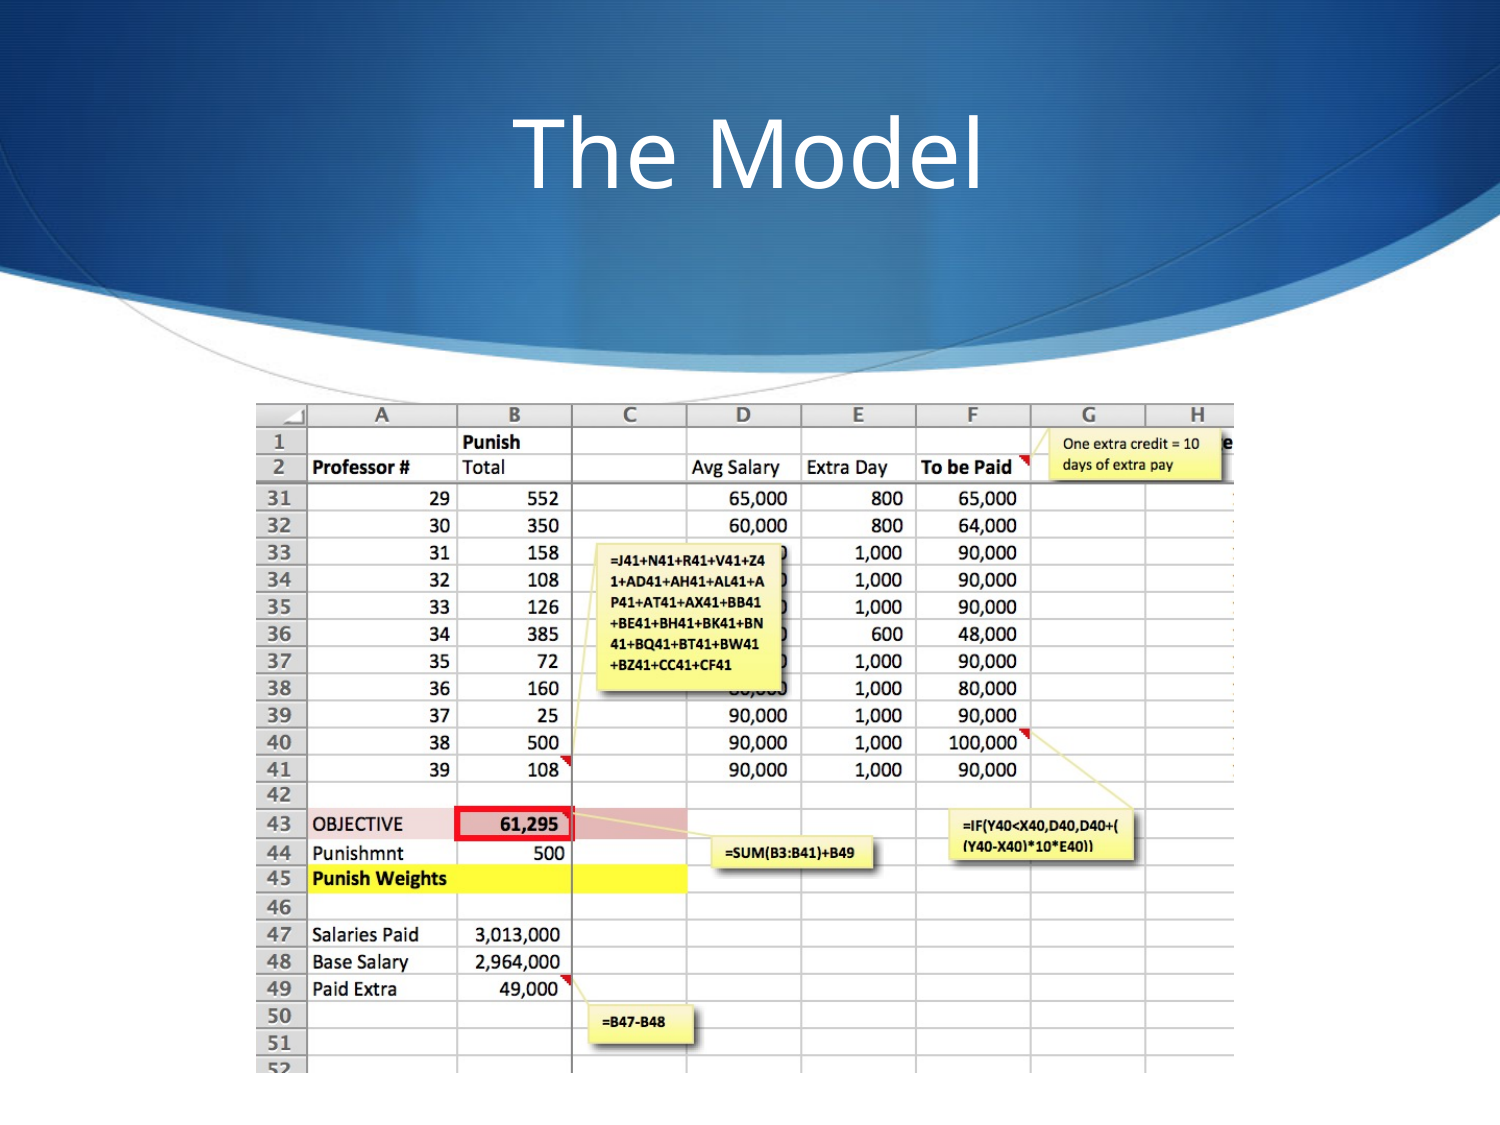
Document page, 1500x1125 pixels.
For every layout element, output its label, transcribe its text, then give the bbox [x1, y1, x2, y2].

picture [0, 0, 1500, 1125]
title The Model [75, 56, 1425, 245]
